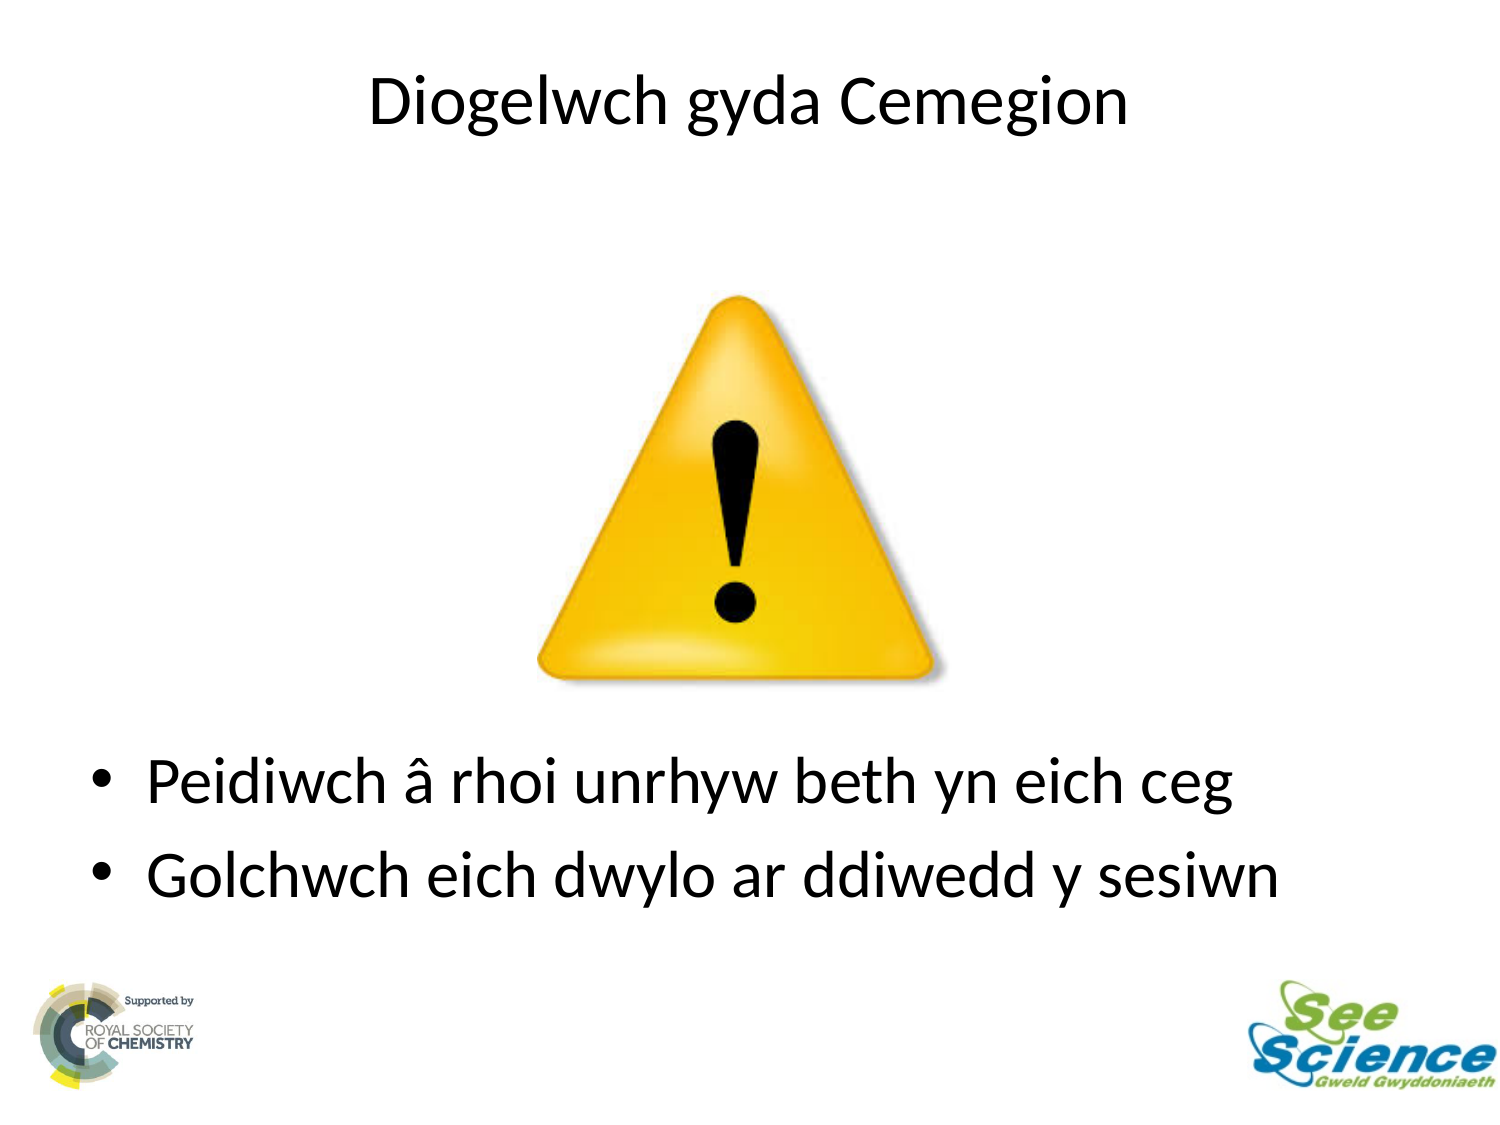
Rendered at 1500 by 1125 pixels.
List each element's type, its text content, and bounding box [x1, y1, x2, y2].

title Diogelwch gyda Cemegion [75, 45, 1425, 233]
picture [1, 951, 224, 1119]
list Peidiwch â rhoi unrhyw beth yn eich ceg Golchwch eich dwylo ar ddiwedd y sesiwn [75, 262, 1425, 1005]
picture [1247, 979, 1499, 1091]
picture [537, 290, 953, 692]
